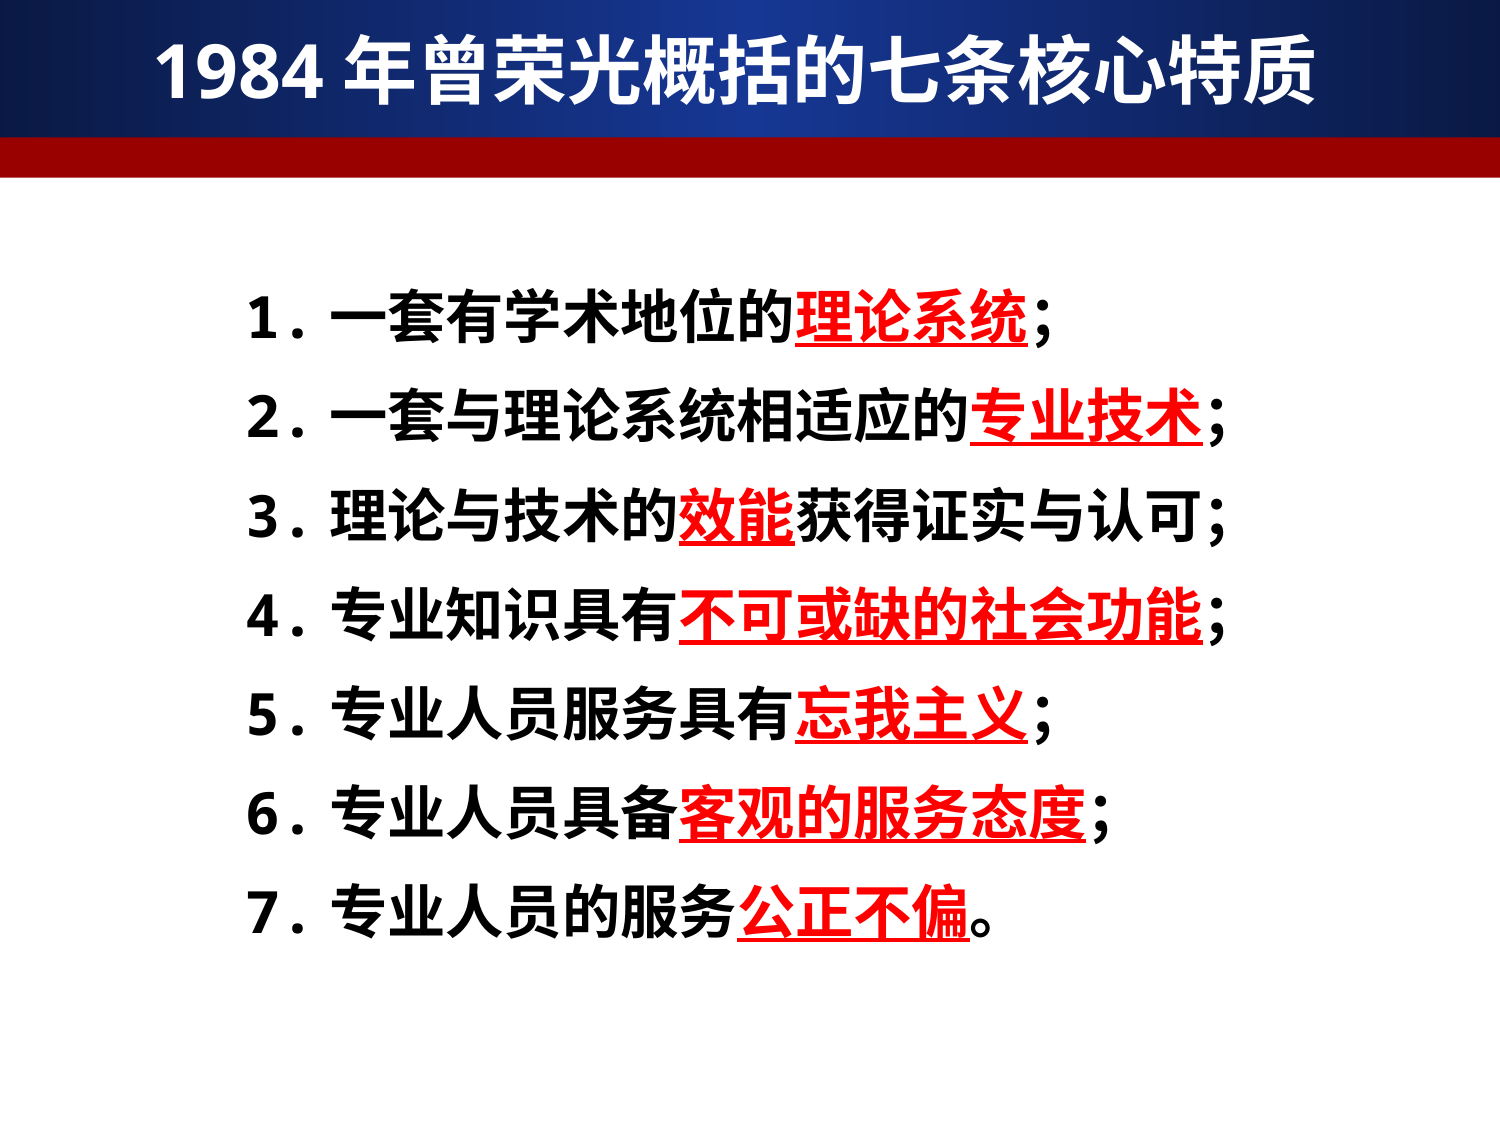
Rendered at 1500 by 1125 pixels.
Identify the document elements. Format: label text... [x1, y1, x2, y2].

title 1984年曾荣光概括的七条核心特质 [41, 30, 1429, 106]
list 1.一套有学术地位的理论系统； 2.一套与理论系统相适应的专业技术； 3.理论与技术的效能获得证实与认可； 4.专业知识具有不可或缺的社会功能； 5.专业人员服务具有忘我主义； 6.专业人员具备客观的服务态度； 7.专业人员的服务公正不偏。 [230, 255, 1270, 976]
